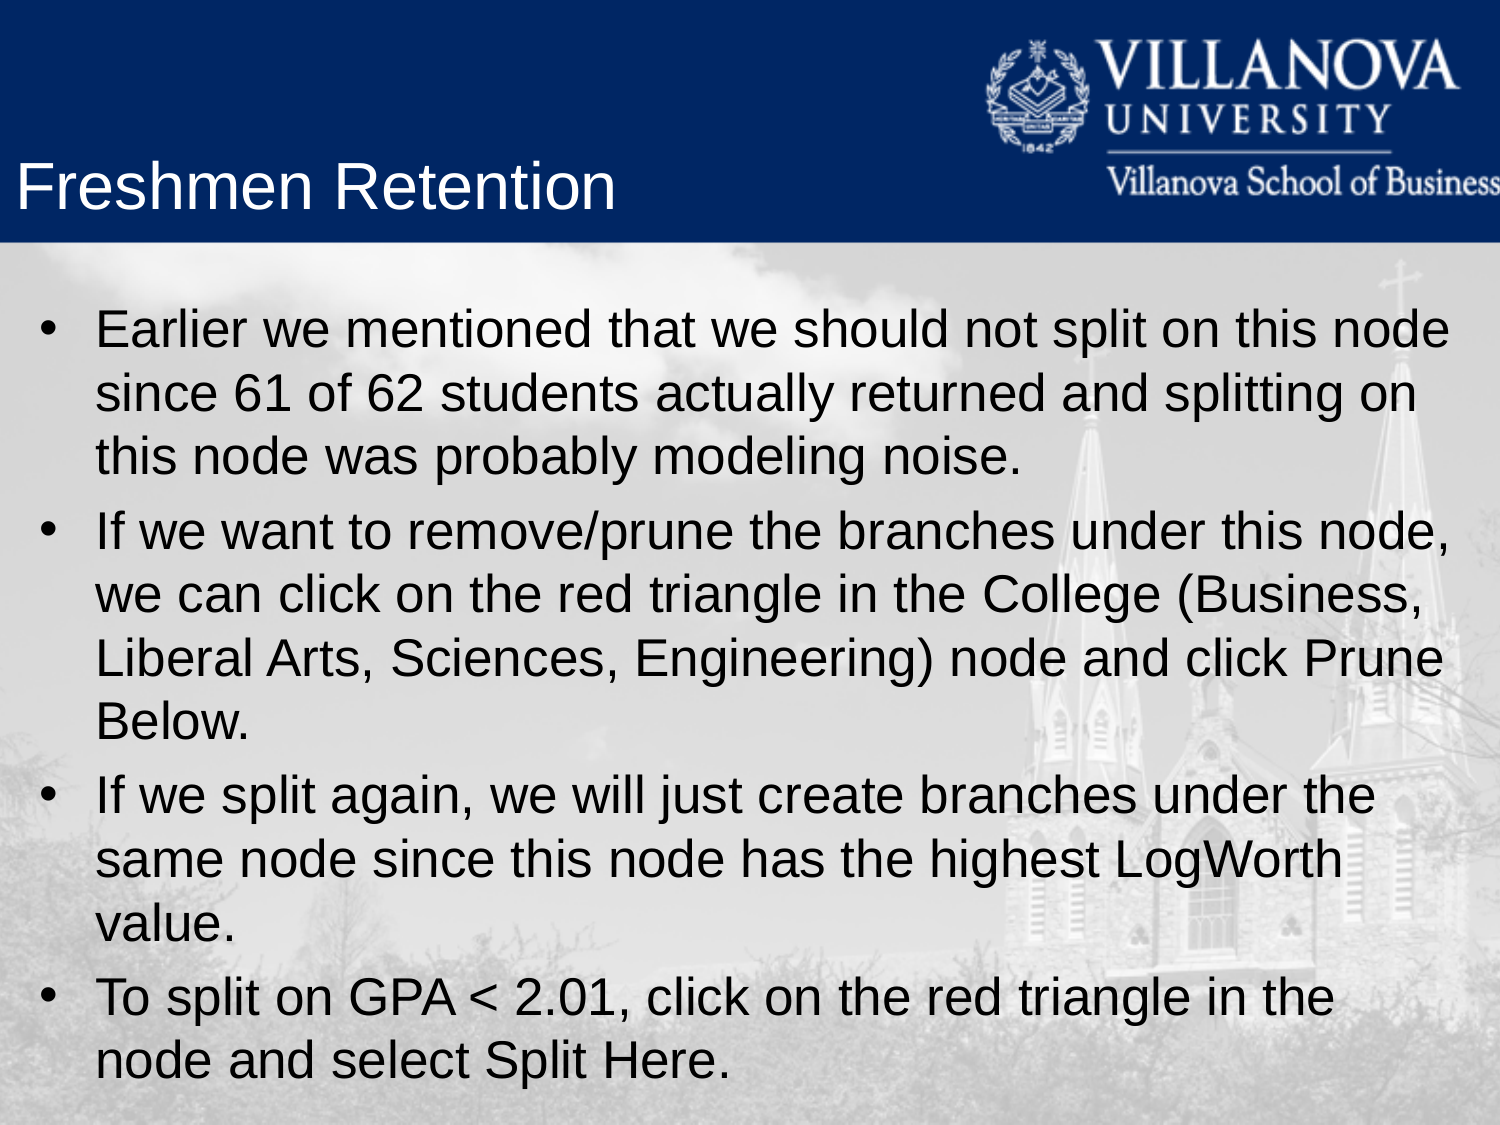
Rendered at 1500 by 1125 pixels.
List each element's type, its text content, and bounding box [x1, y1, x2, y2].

text_box Freshmen Retention [0, 50, 1350, 238]
list Earlier we mentioned that we should not split on this node since 61 of 62 students actually returned and splitting on this node was probably modeling noise. If we want to remove/prune the branches under this node, we can click on the red triangle in the College (Business, Liberal Arts, Sciences, Engineering) node and click Prune Below. If we split again, we will just create branches under the same node since this node has the highest LogWorth value. To split on GPA < 2.01, click on the red triangle in the node and select Split Here. [24, 287, 1475, 1100]
picture [0, 0, 1500, 1125]
